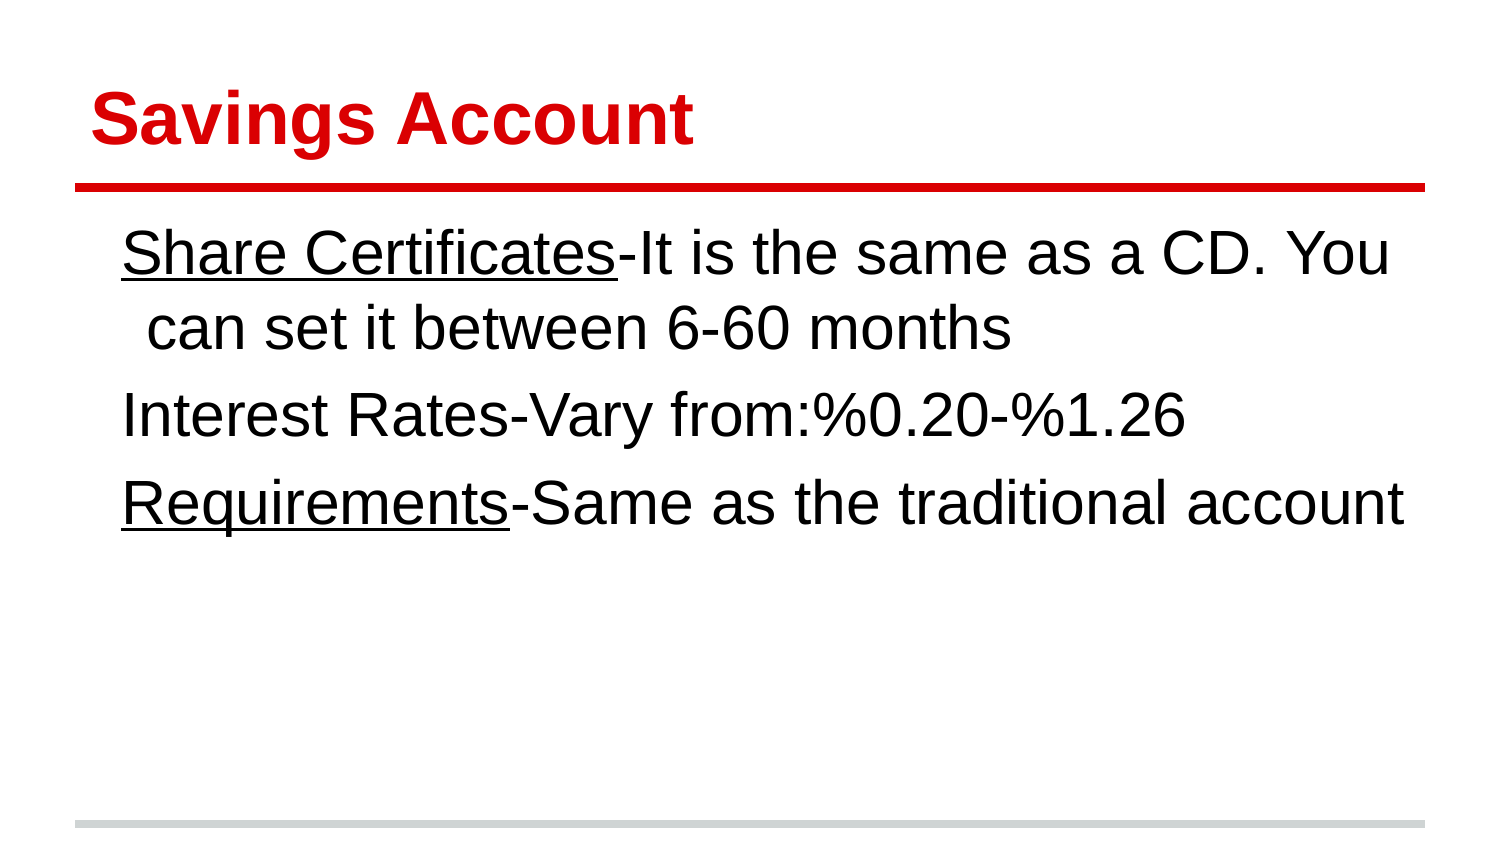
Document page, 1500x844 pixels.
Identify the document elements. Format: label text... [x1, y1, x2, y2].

list Share Certificates-It is the same as a CD. You can set it between 6-60 months Interest Rates-Vary from:%0.20-%1.26 Requirements-Same as the traditional account [75, 196, 1425, 808]
title Savings Account [75, 33, 1425, 175]
